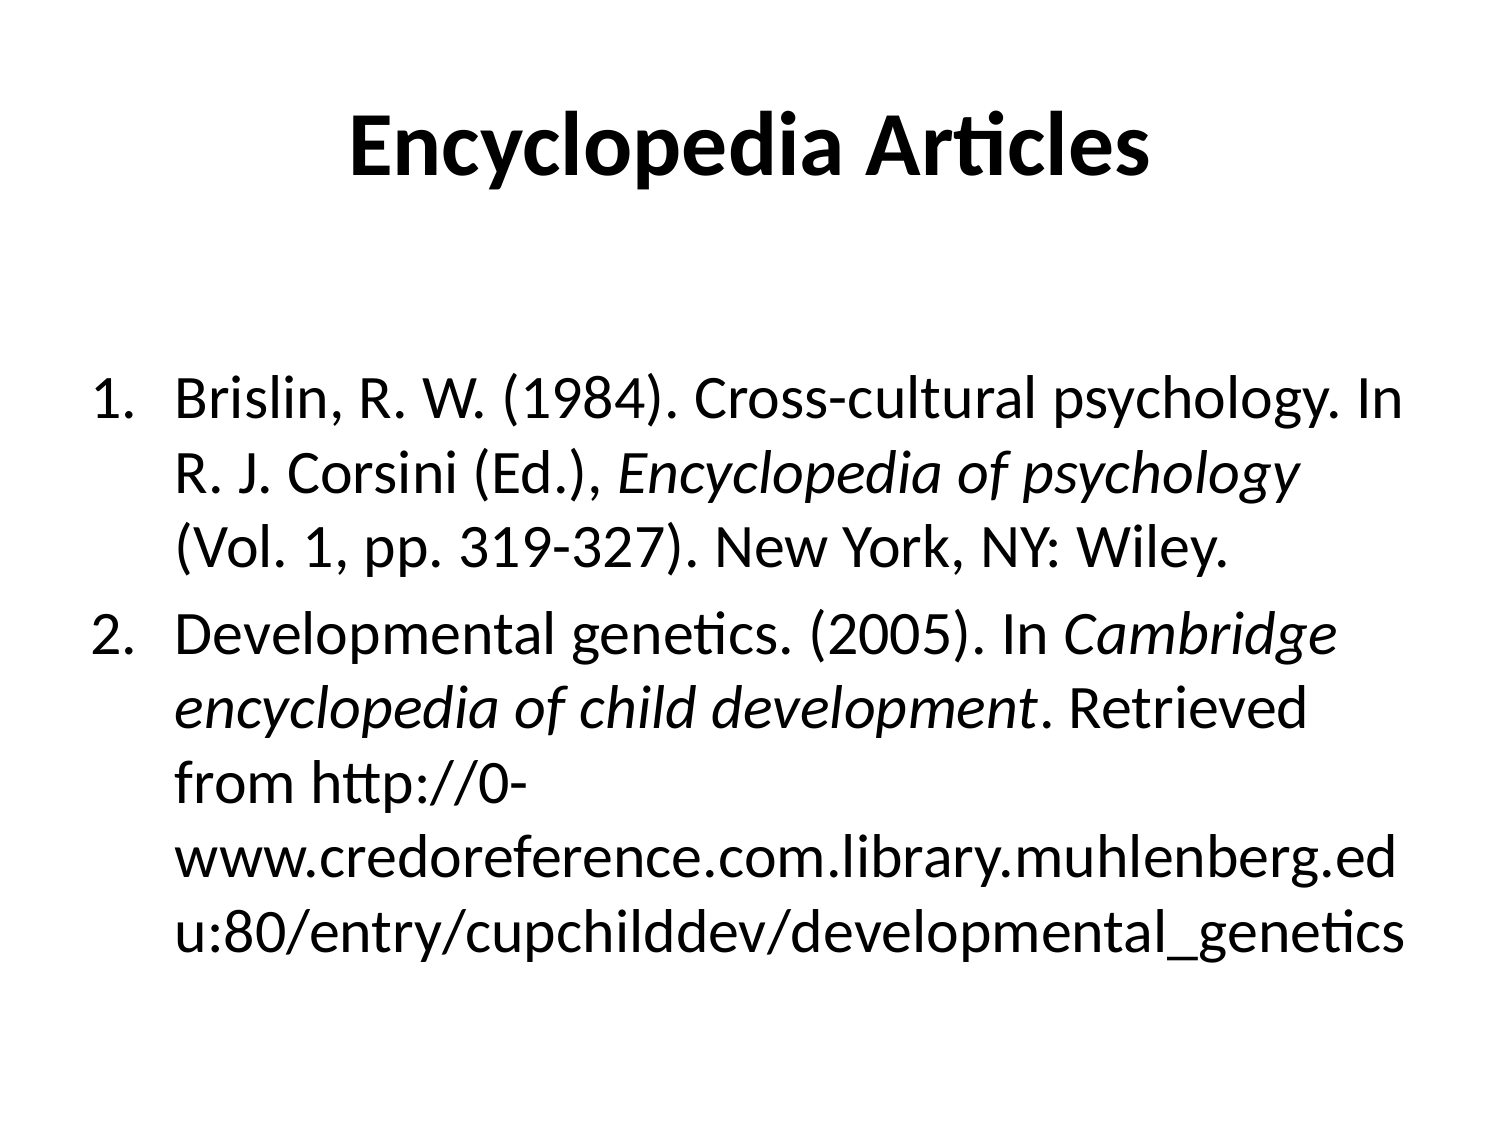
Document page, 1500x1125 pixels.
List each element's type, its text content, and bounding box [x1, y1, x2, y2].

title Encyclopedia Articles [75, 45, 1425, 233]
list Brislin, R. W. (1984). Cross-cultural psychology. In R. J. Corsini (Ed.), Encyclopedia of psychology (Vol. 1, pp. 319-327). New York, NY: Wiley. Developmental genetics. (2005). In Cambridge encyclopedia of child development. Retrieved from http://0-www.credoreference.com.library.muhlenberg.edu:80/entry/cupchilddev/developmental_genetics [75, 262, 1425, 1005]
